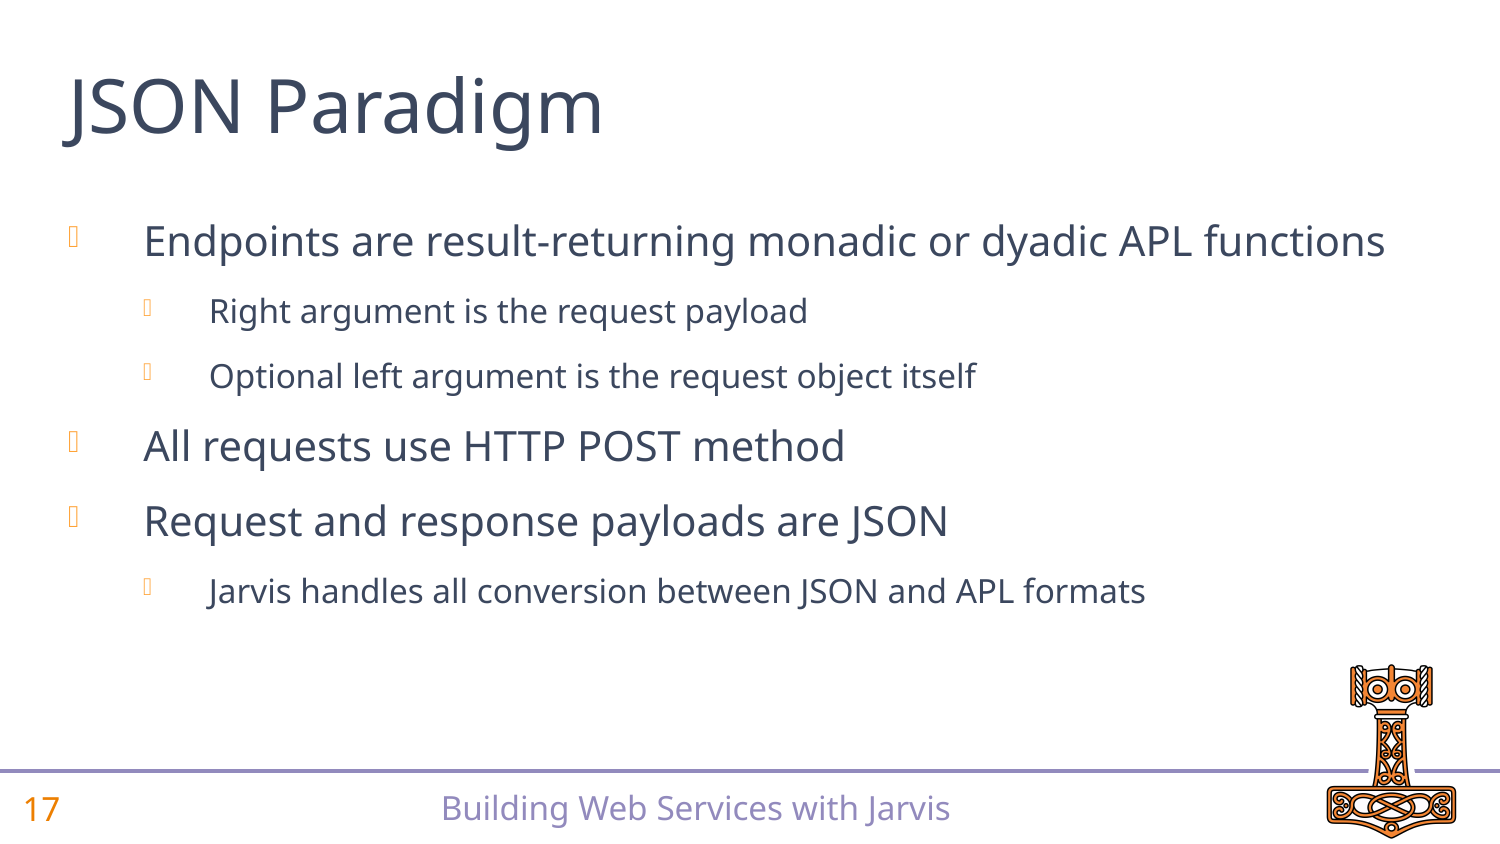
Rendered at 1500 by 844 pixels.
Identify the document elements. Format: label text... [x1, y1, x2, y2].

title JSON Paradigm [53, 43, 1203, 157]
list Endpoints are result-returning monadic or dyadic APL functions Right argument is the request payload Optional left argument is the request object itself All requests use HTTP POST method Request and response payloads are JSON Jarvis handles all conversion between JSON and APL formats [53, 207, 1447, 740]
picture [1320, 655, 1461, 844]
